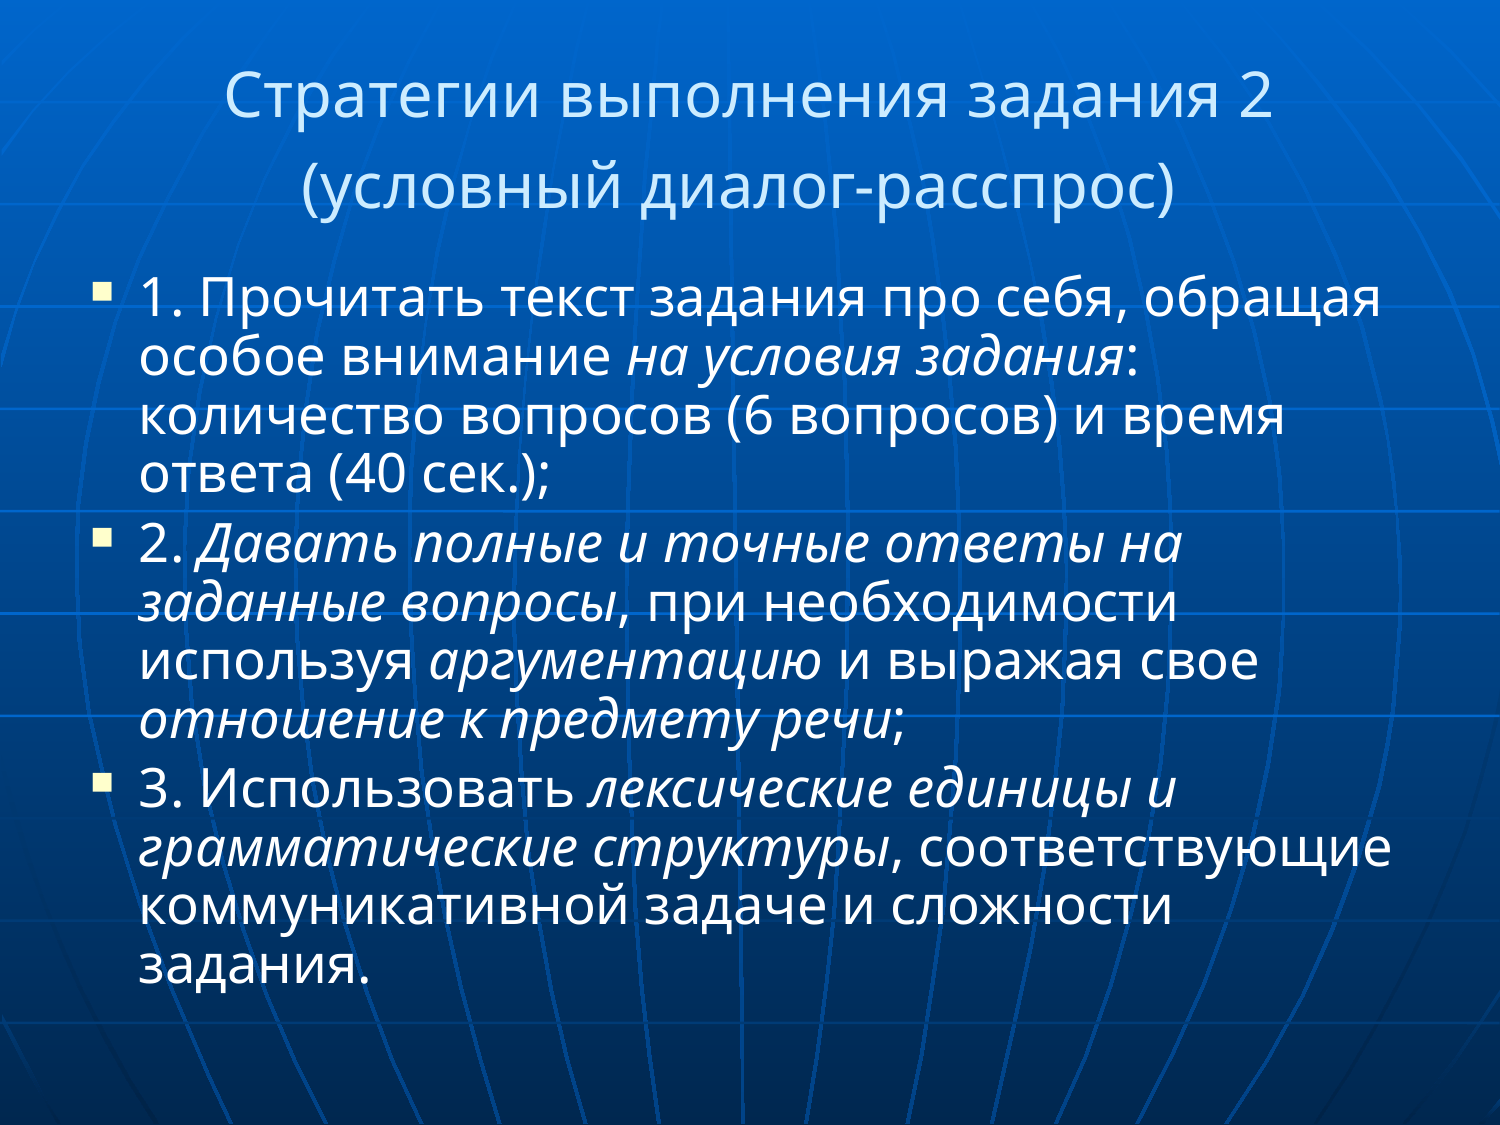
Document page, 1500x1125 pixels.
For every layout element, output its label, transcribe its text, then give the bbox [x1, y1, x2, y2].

title Стратегии выполнения задания 2 (условный диалог-расспрос) [74, 45, 1426, 233]
list 1. Прочитать текст задания про себя, обращая особое внимание на условия задания: количество вопросов (6 вопросов) и время ответа (40 сек.); 2. Давать полные и точные ответы на заданные вопросы, при необходимости используя аргументацию и выражая свое отношение к предмету речи; 3. Использовать лексические единицы и грамматические структуры, соответствующие коммуникативной задаче и сложности задания. [74, 262, 1426, 1006]
